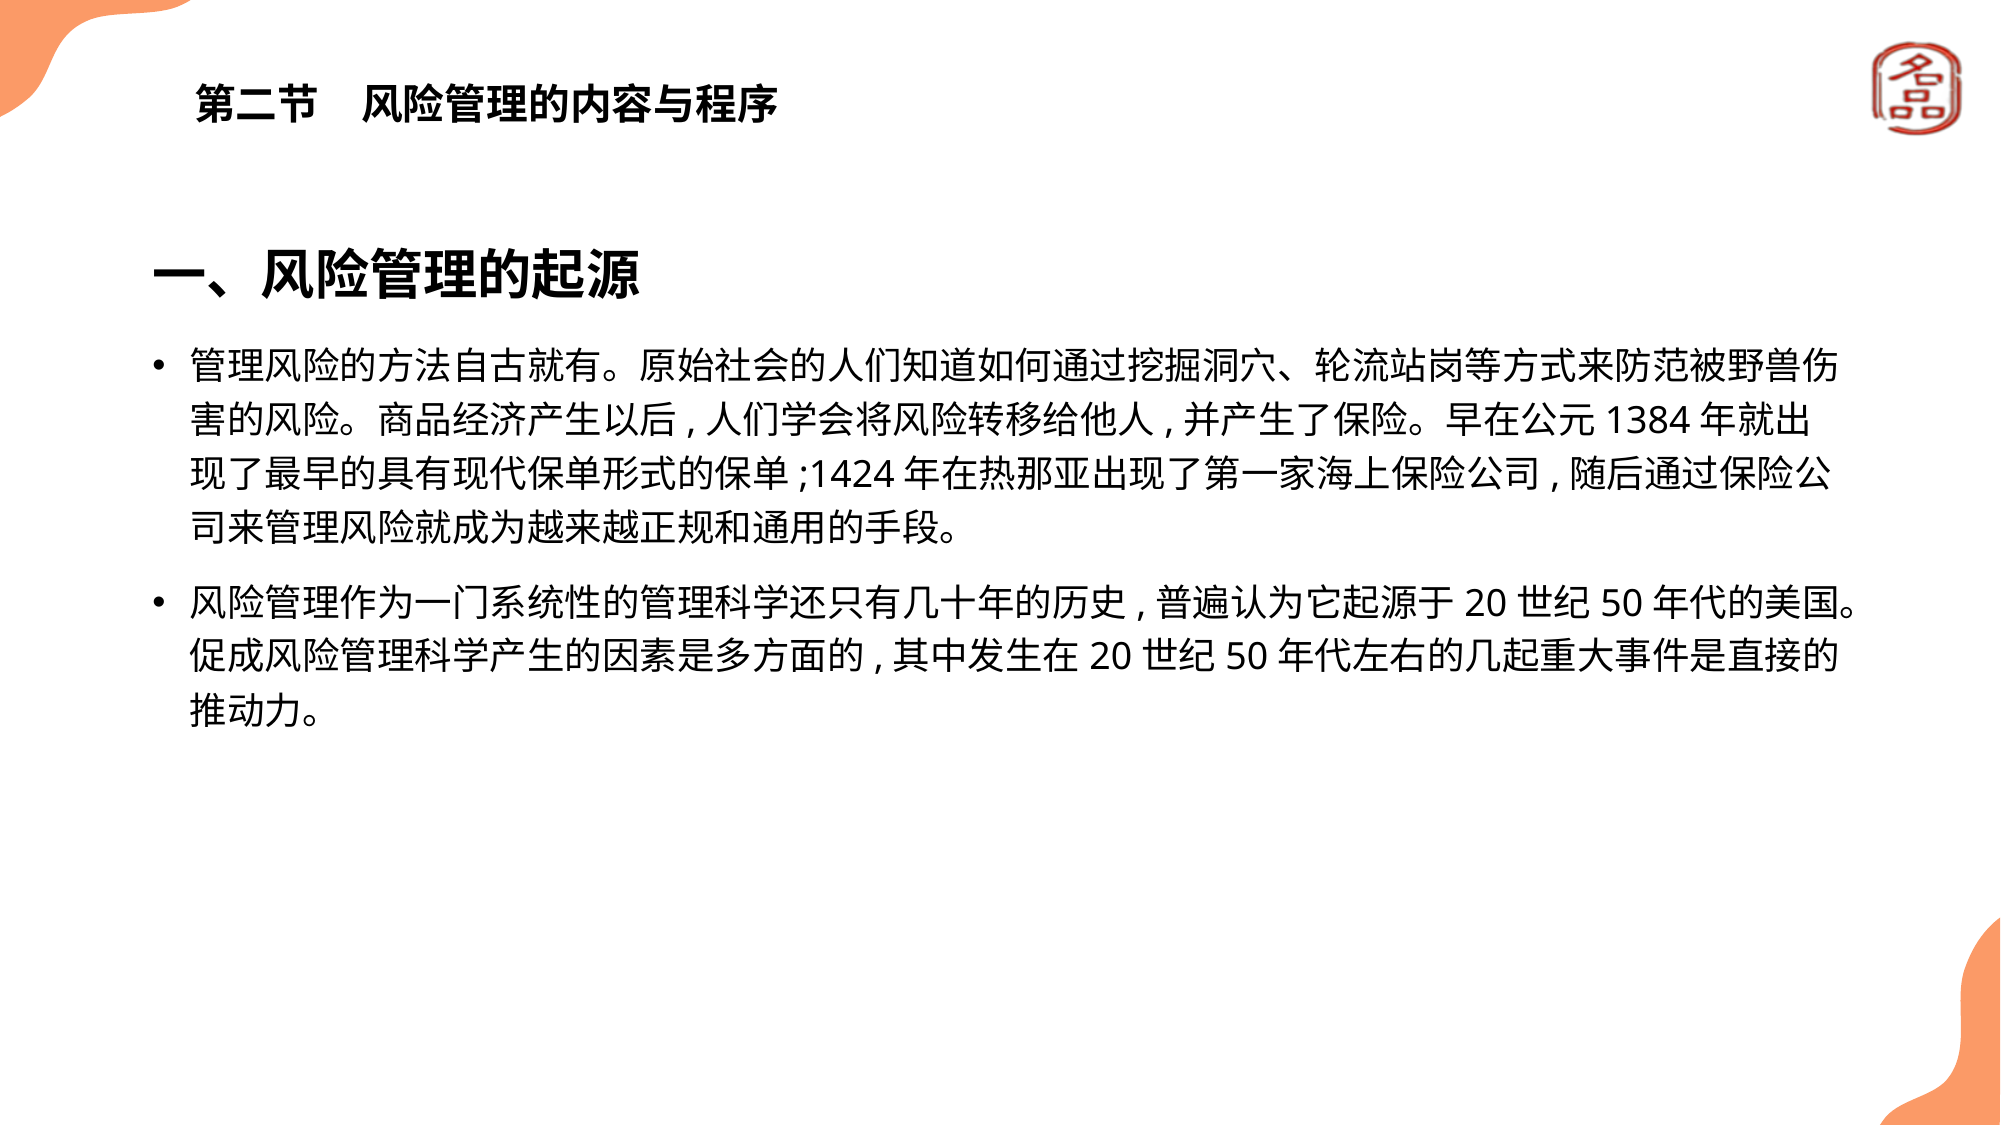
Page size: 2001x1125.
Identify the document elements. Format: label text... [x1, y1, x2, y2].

picture [1861, 10, 1990, 147]
title 第二节 风险管理的内容与程序 [137, 60, 1863, 152]
list 一、风险管理的起源 管理风险的方法自古就有。原始社会的人们知道如何通过挖掘洞穴、轮流站岗等方式来防范被野兽伤害的风险。商品经济产生以后,人们学会将风险转移给他人,并产生了保险。早在公元1384年就出现了最早的具有现代保单形式的保单;1424年在热那亚出现了第一家海上保险公司,随后通过保险公司来管理风险就成为越来越正规和通用的手段。 风险管理作为一门系统性的管理科学还只有几十年的历史,普遍认为它起源于20世纪50年代的美国。促成风险管理科学产生的因素是多方面的,其中发生在20世纪50年代左右的几起重大事件是直接的推动力。 [137, 217, 1863, 1031]
